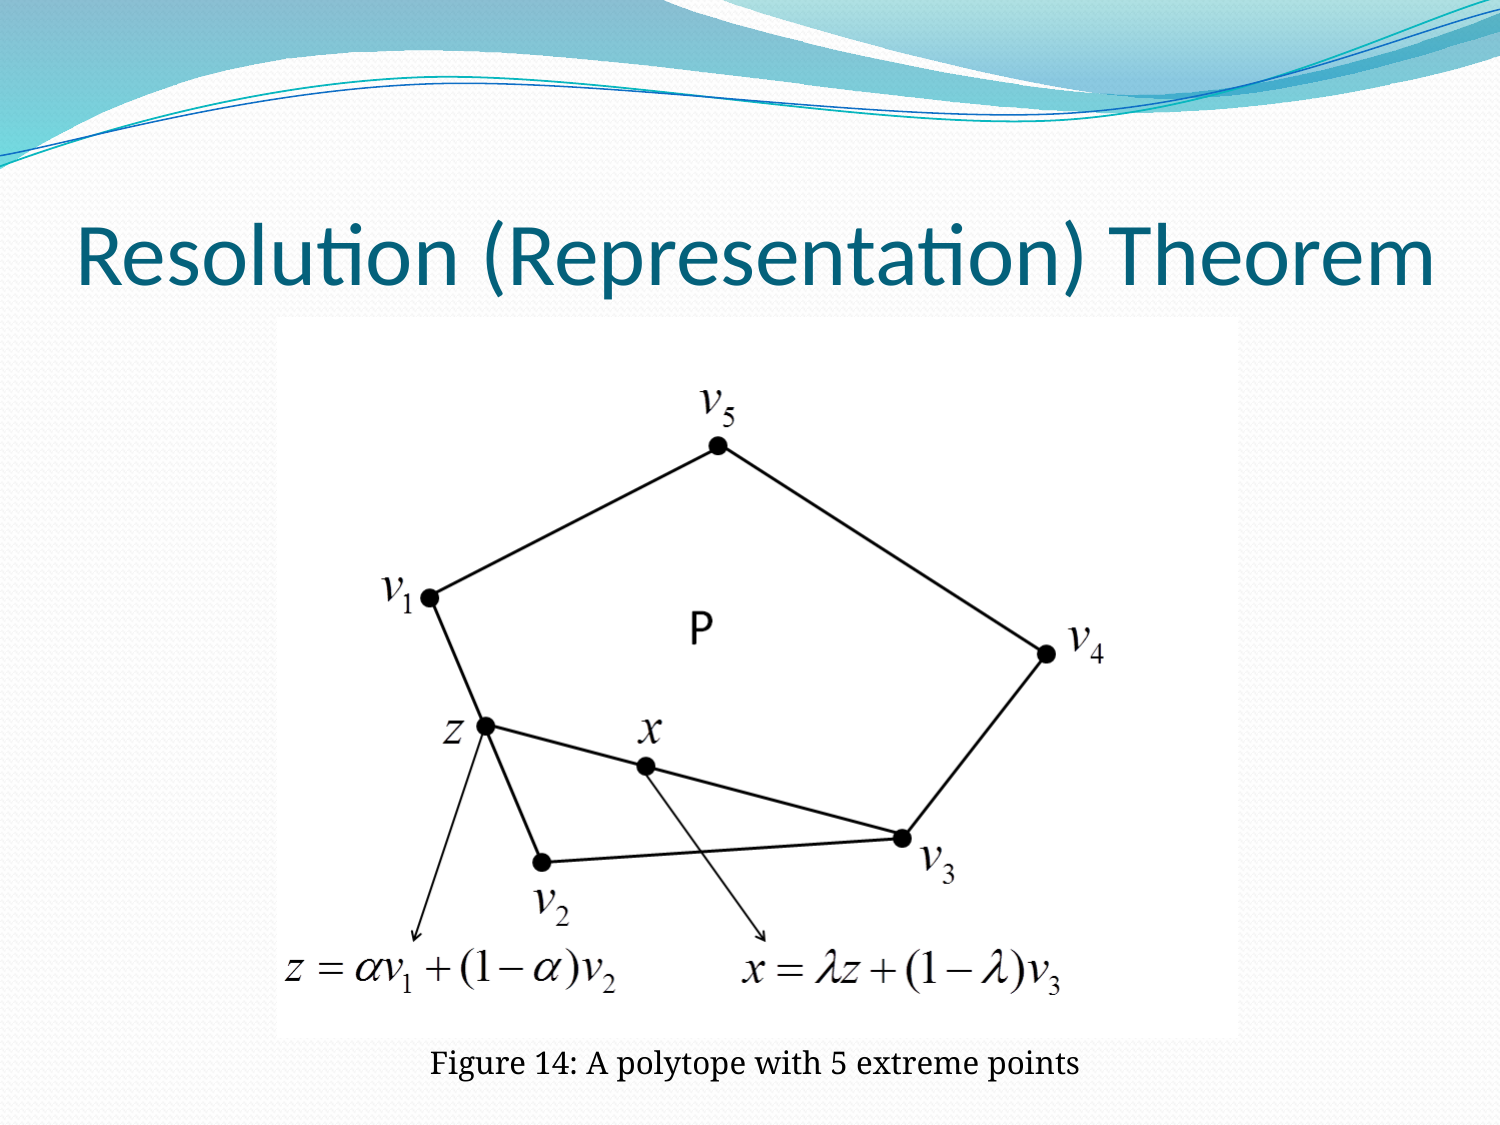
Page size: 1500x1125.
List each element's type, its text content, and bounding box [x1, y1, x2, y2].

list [277, 317, 1238, 1038]
title Resolution (Representation) Theorem [75, 115, 1475, 303]
table_header Figure 14: A polytope with 5 extreme points [396, 1051, 1115, 1094]
